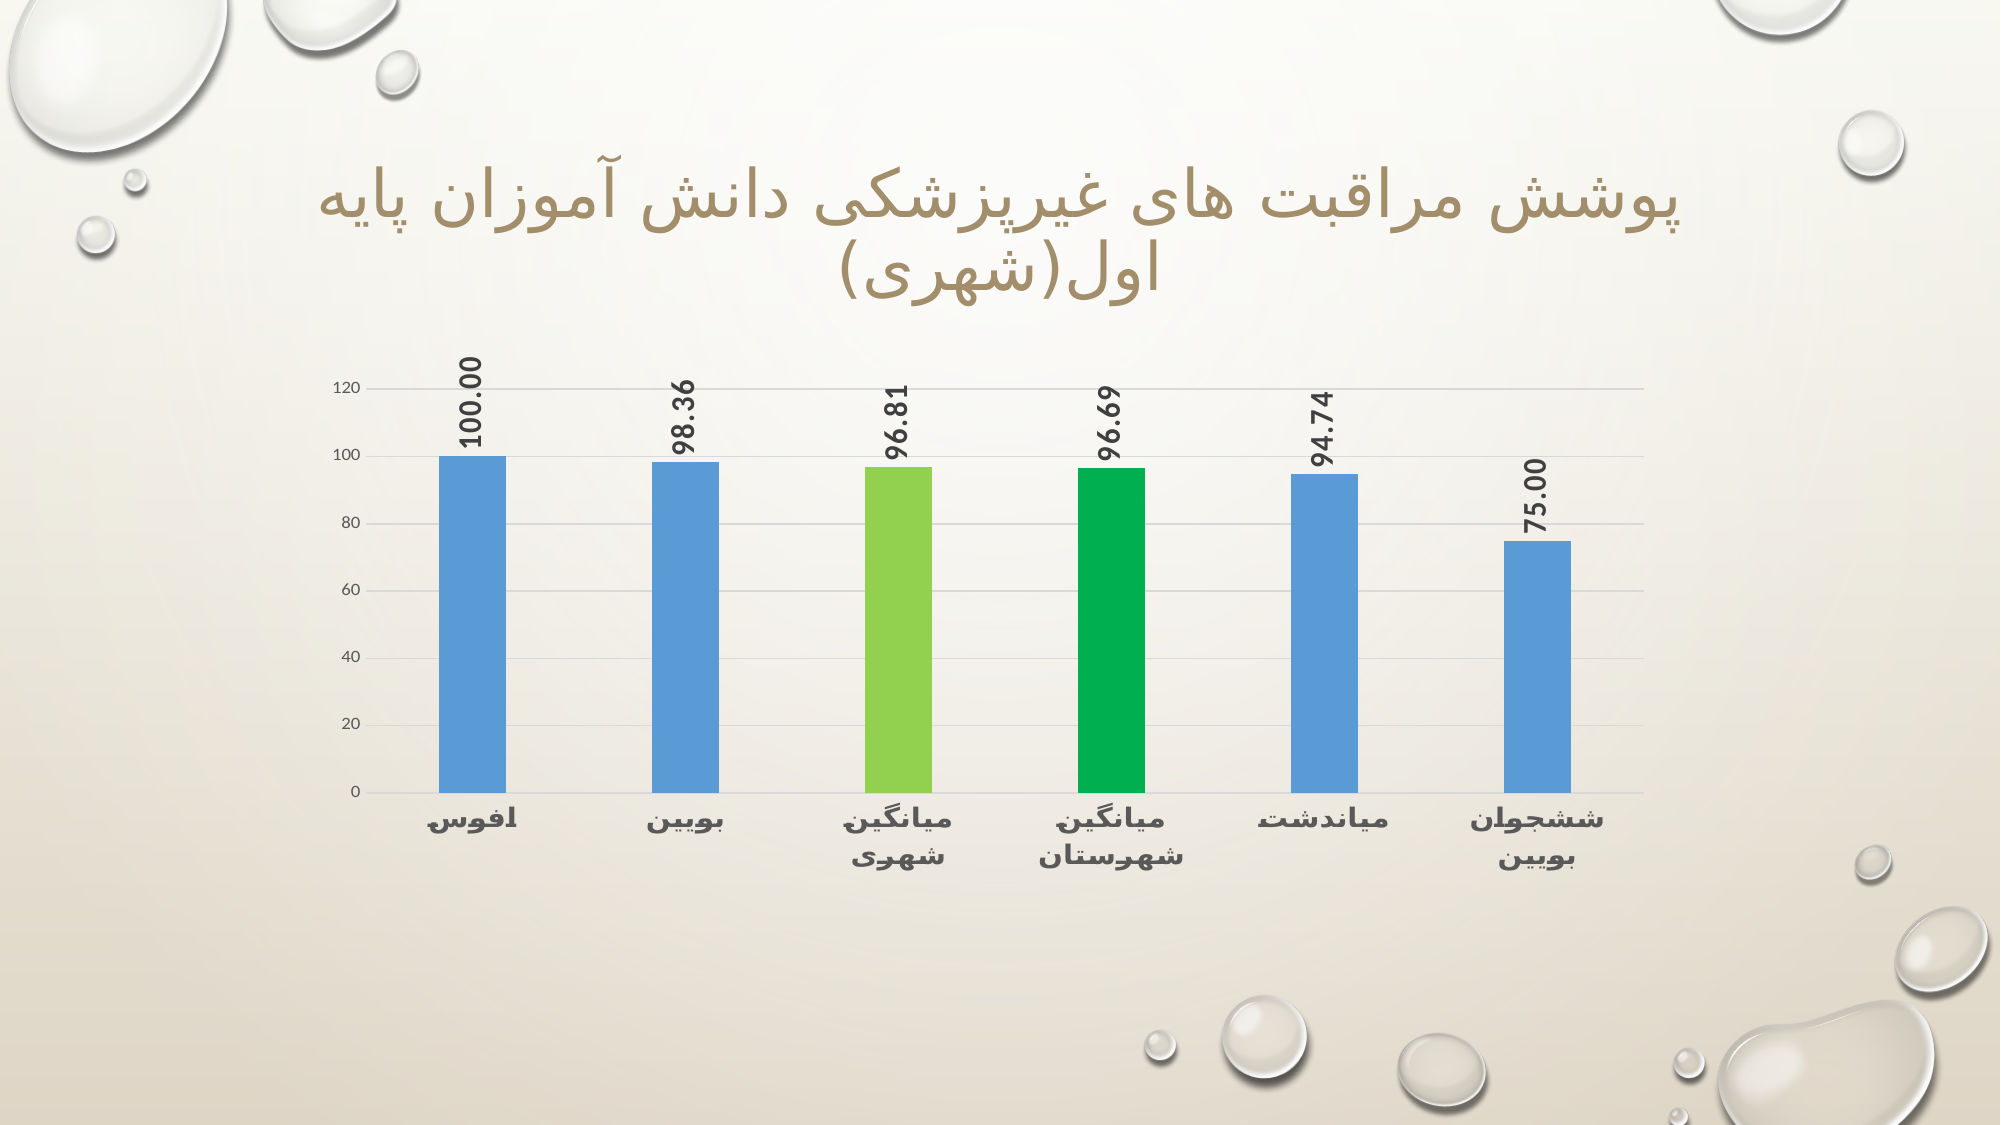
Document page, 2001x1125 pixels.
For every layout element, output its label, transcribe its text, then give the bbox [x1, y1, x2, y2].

title پوشش مراقبت های غیرپزشکی دانش آموزان پایه اول(شهری) [149, 101, 1851, 364]
chart [321, 362, 1675, 874]
picture [0, 0, 2000, 1125]
